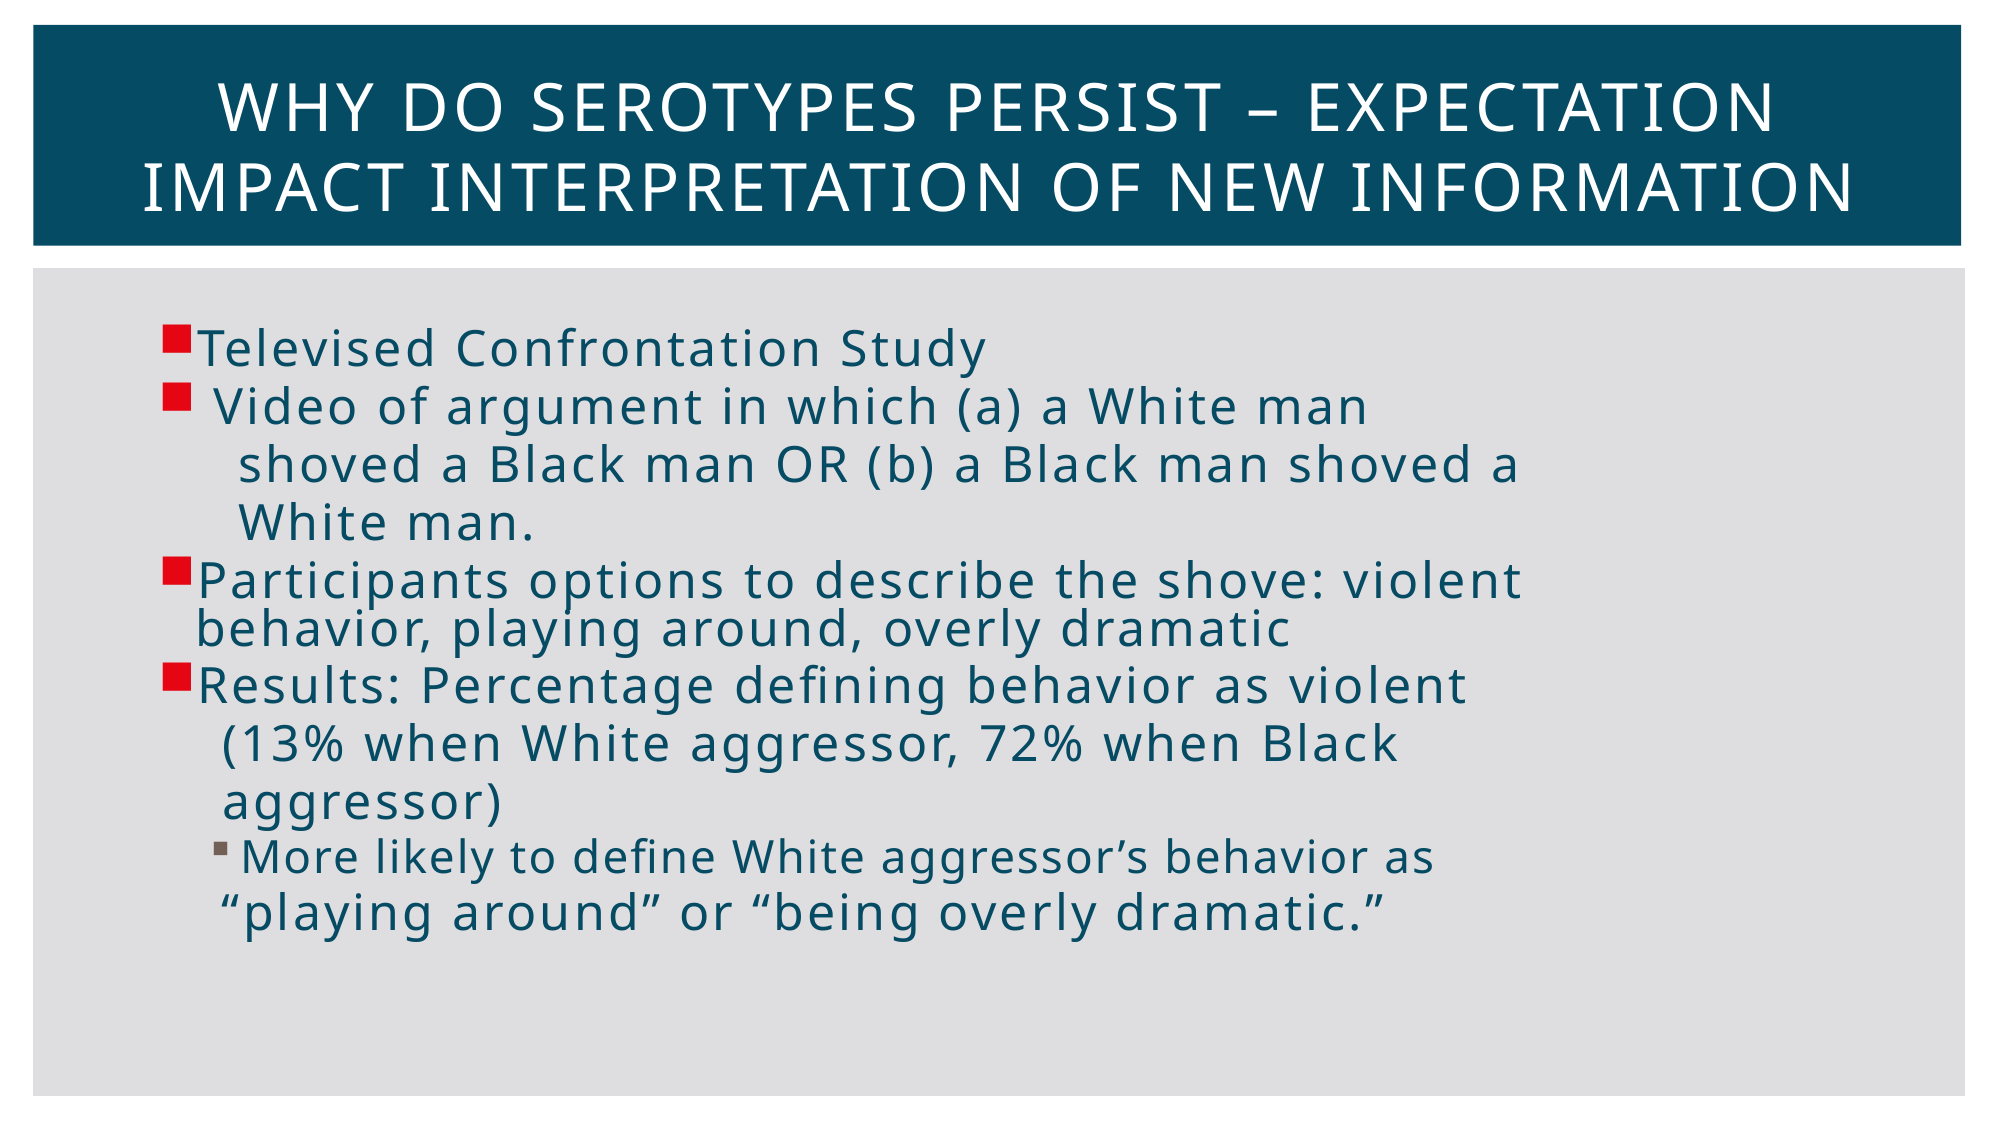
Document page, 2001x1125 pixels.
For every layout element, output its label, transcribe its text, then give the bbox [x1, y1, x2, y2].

title Why do serotypes Persist – Expectation impact interpretation of new information [83, 58, 1917, 232]
list Televised Confrontation Study Video of argument in which (a) a White man shoved a Black man OR (b) a Black man shoved a White man. Participants options to describe the shove: violent behavior, playing around, overly dramatic Results: Percentage defining behavior as violent (13% when White aggressor, 72% when Black aggressor) More likely to define White aggressor’s behavior as “playing around” or “being overly dramatic.” [135, 320, 1748, 996]
